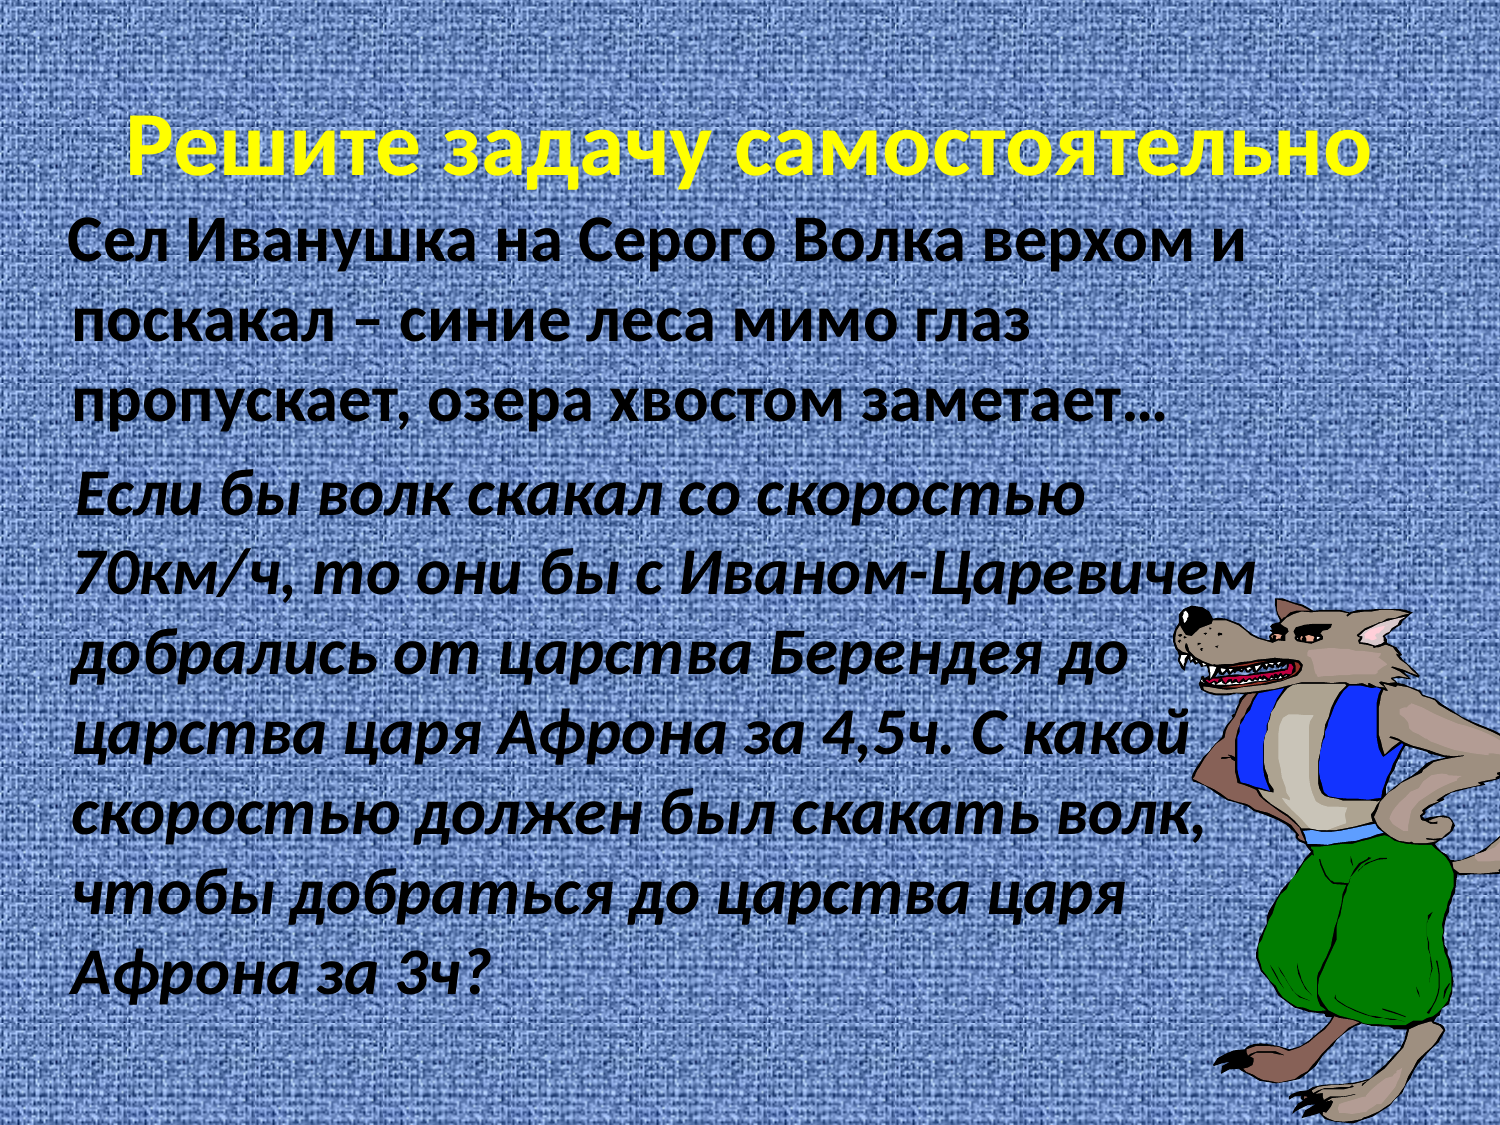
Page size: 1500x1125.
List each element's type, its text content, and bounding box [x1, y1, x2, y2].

list Сел Иванушка на Серого Волка верхом и поскакал – синие леса мимо глаз пропускает, озера хвостом заметает… Если бы волк скакал со скоростью 70км/ч, то они бы с Иваном-Царевичем добрались от царства Берендея до царства царя Афрона за 4,5ч. С какой скоростью должен был скакать волк, чтобы добраться до царства царя Афрона за 3ч? [0, 187, 1289, 1005]
title Решите задачу самостоятельно [75, 45, 1425, 233]
picture [0, 0, 1500, 1125]
